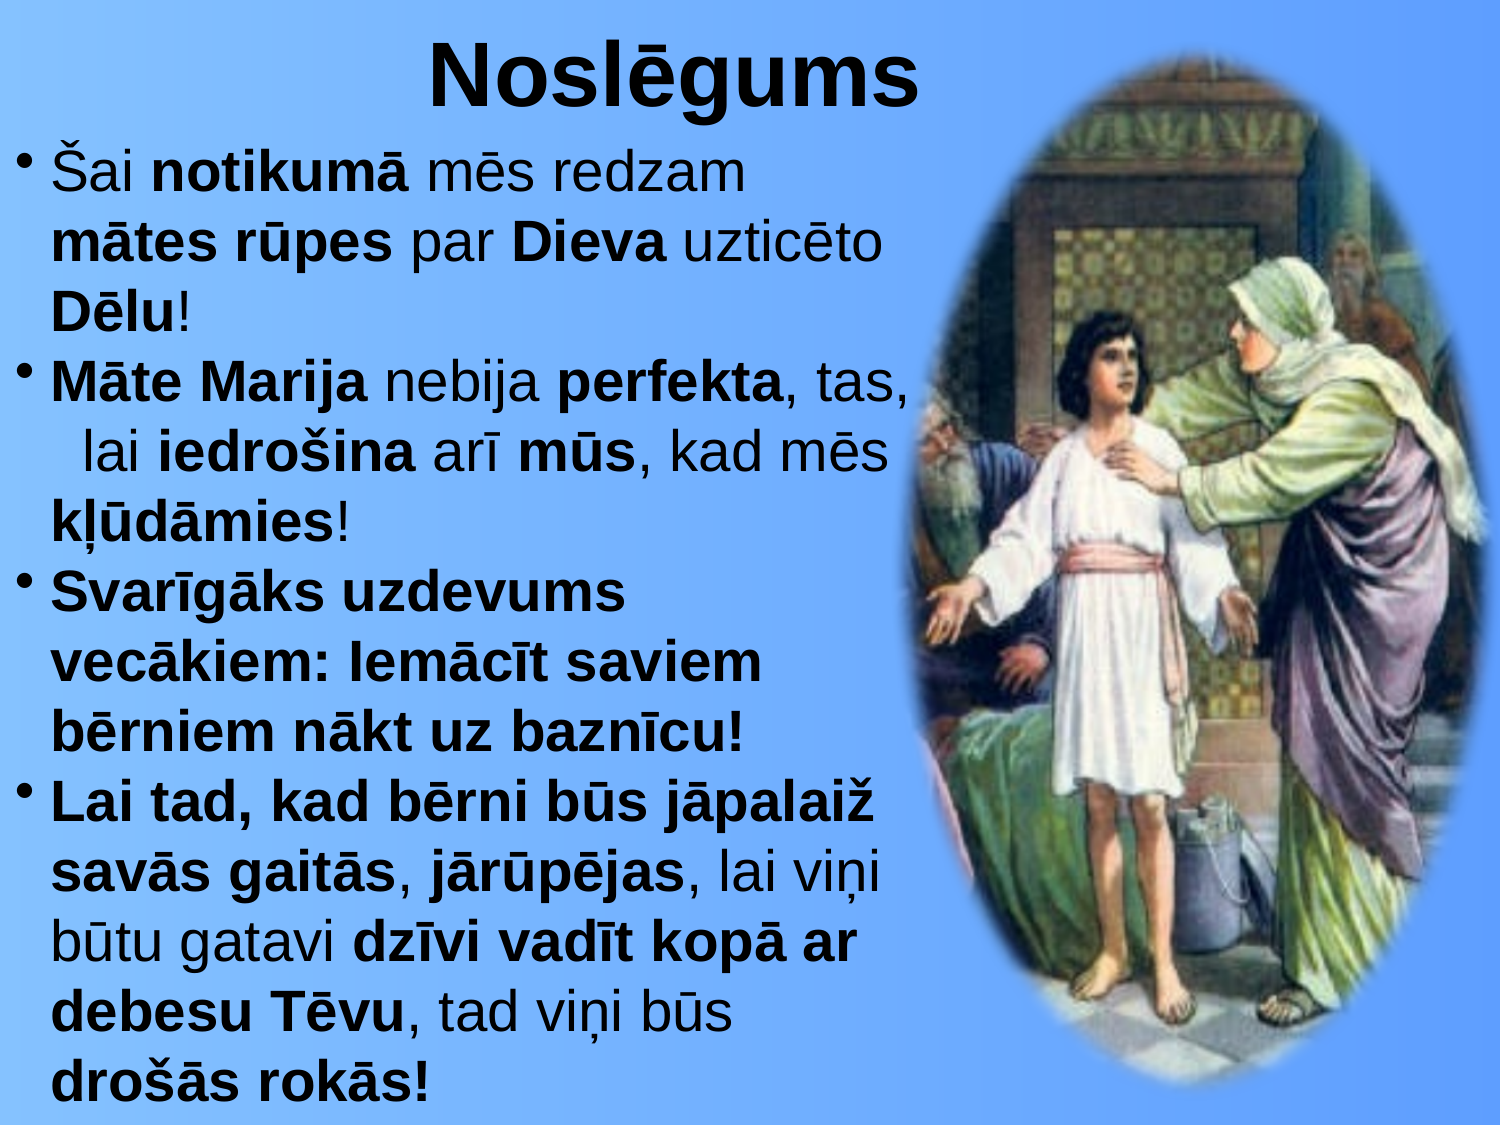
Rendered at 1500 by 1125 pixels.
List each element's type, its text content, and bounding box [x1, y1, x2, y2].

title Noslēgums [0, 0, 1351, 125]
text_box Šai notikumā mēs redzam mātes rūpes par Dieva uzticēto Dēlu! Māte Marija nebija perfekta, tas, lai iedrošina arī mūs, kad mēs kļūdāmies! Svarīgāks uzdevums vecākiem: Iemācīt saviem bērniem nākt uz baznīcu! Lai tad, kad bērni būs jāpalaiž savās gaitās, jārūpējas, lai viņi būtu gatavi dzīvi vadīt kopā ar debesu Tēvu, tad viņi būs drošās rokās! [0, 125, 938, 1125]
picture [890, 39, 1500, 1103]
